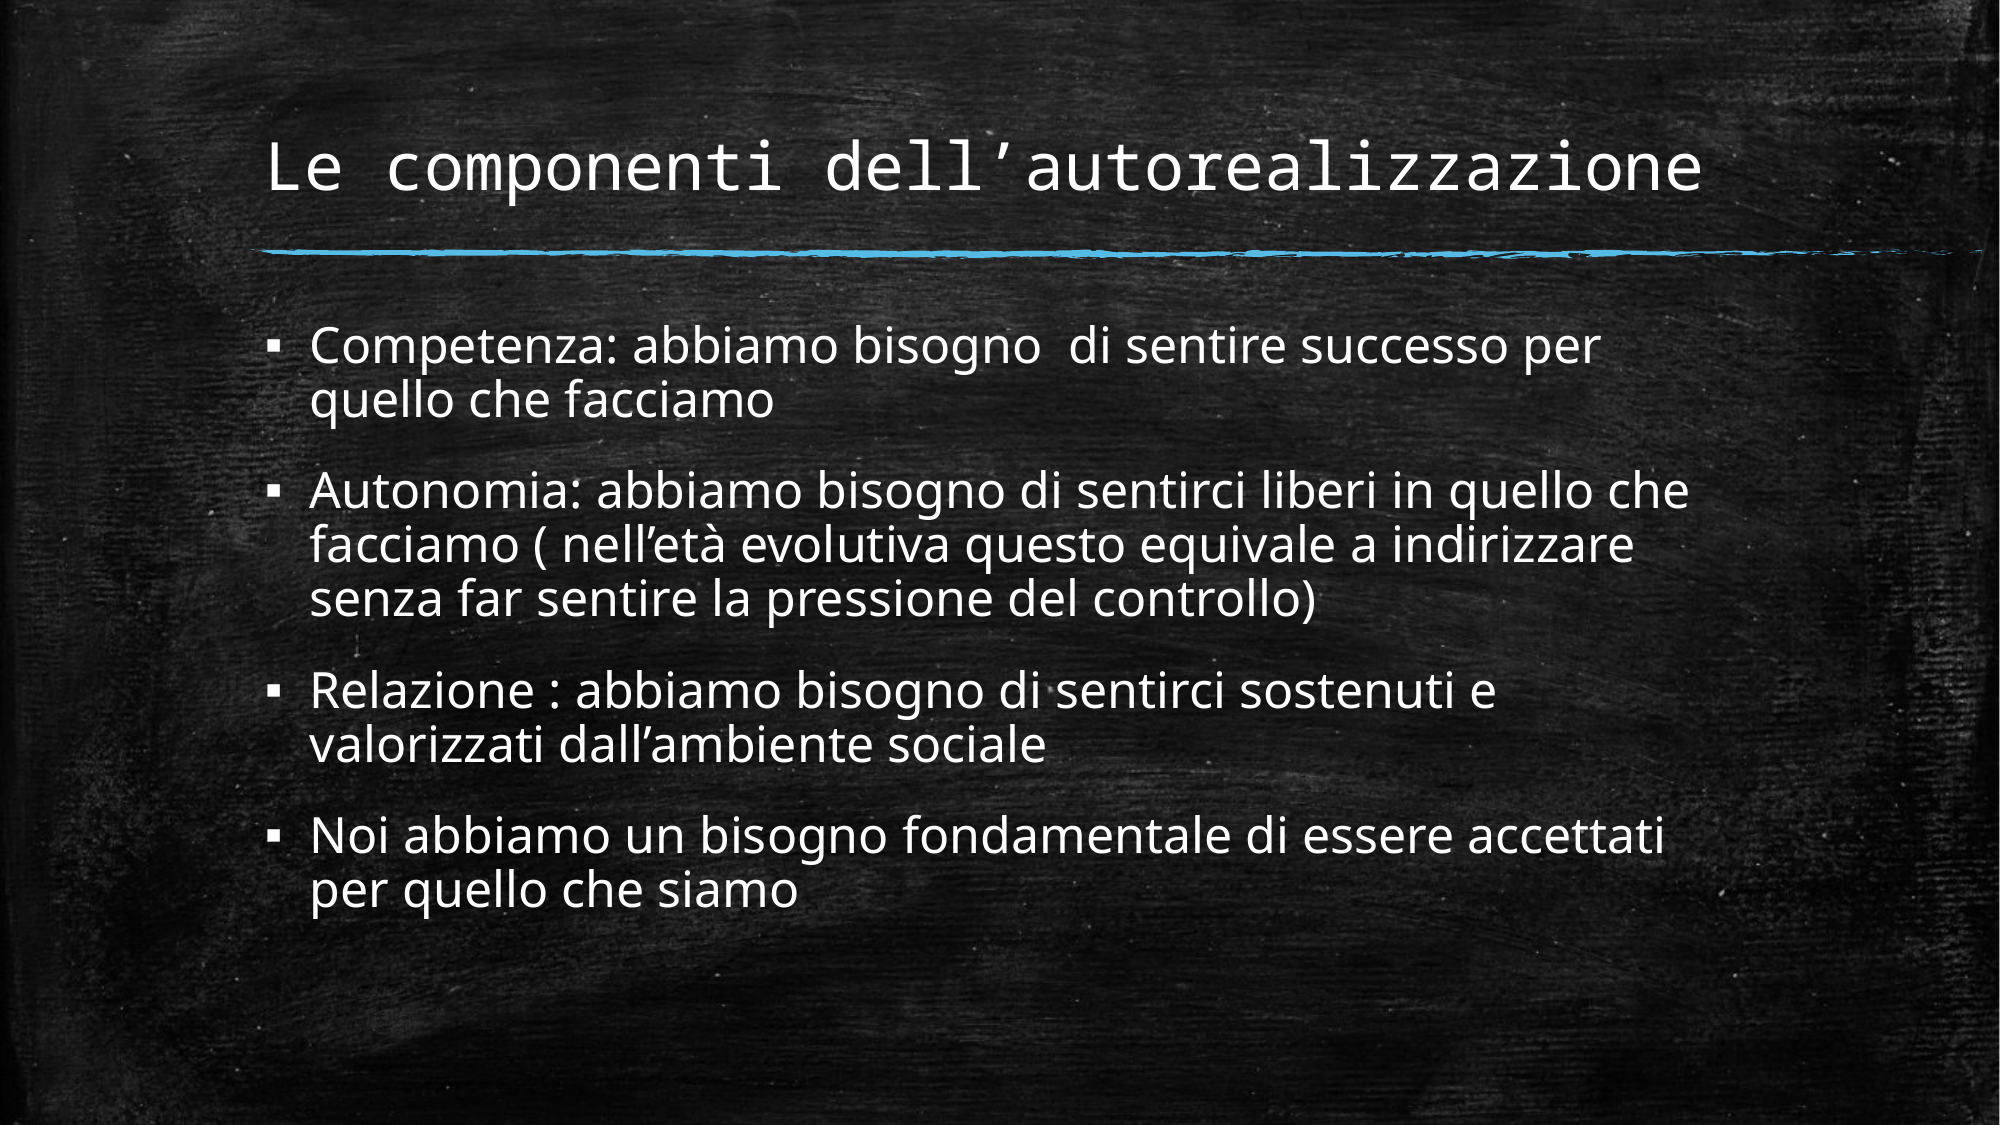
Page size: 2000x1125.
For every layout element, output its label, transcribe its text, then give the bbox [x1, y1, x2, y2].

list Competenza: abbiamo bisogno di sentire successo per quello che facciamo Autonomia: abbiamo bisogno di sentirci liberi in quello che facciamo ( nell’età evolutiva questo equivale a indirizzare senza far sentire la pressione del controllo) Relazione : abbiamo bisogno di sentirci sostenuti e valorizzati dall’ambiente sociale Noi abbiamo un bisogno fondamentale di essere accettati per quello che siamo [249, 312, 1750, 1013]
title Le componenti dell’autorealizzazione [249, 45, 1750, 213]
